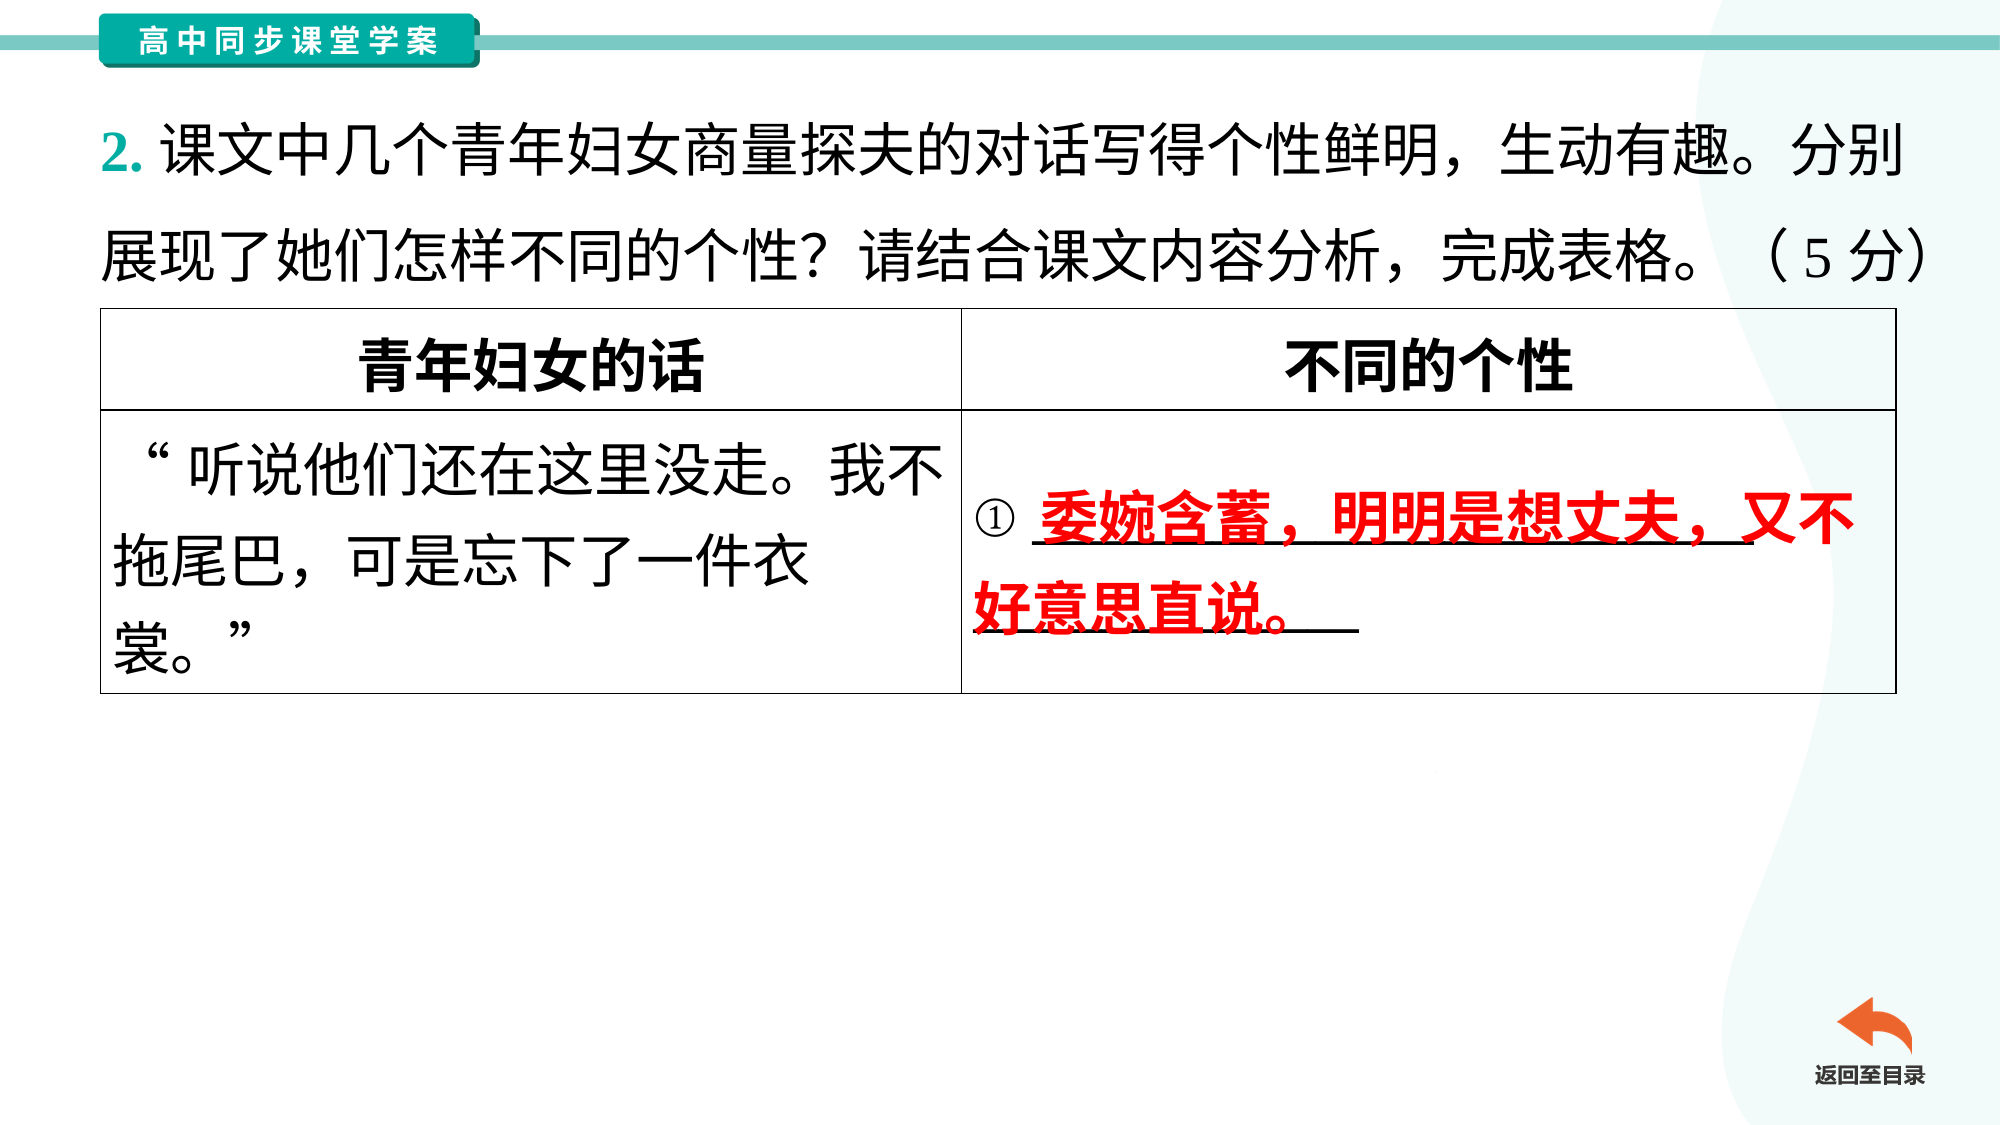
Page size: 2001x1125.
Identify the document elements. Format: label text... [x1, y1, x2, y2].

picture [0, 0, 2000, 1125]
table_cell ① ____________________________ _______________ [962, 411, 1895, 693]
table_header 不同的个性 [962, 309, 1895, 409]
text_box 委婉含蓄，明明是想丈夫，又不好意思直说。 [973, 460, 1887, 643]
table_header 青年妇女的话 [101, 309, 961, 409]
table_cell “听说他们还在这里没走。我不 拖尾巴，可是忘下了一件衣 裳。” [101, 411, 961, 693]
text_box 2.课文中几个青年妇女商量探夫的对话写得个性鲜明，生动有趣。分别 展现了她们怎样不同的个性？请结合课文内容分析，完成表格。（5分） [100, 76, 1899, 290]
